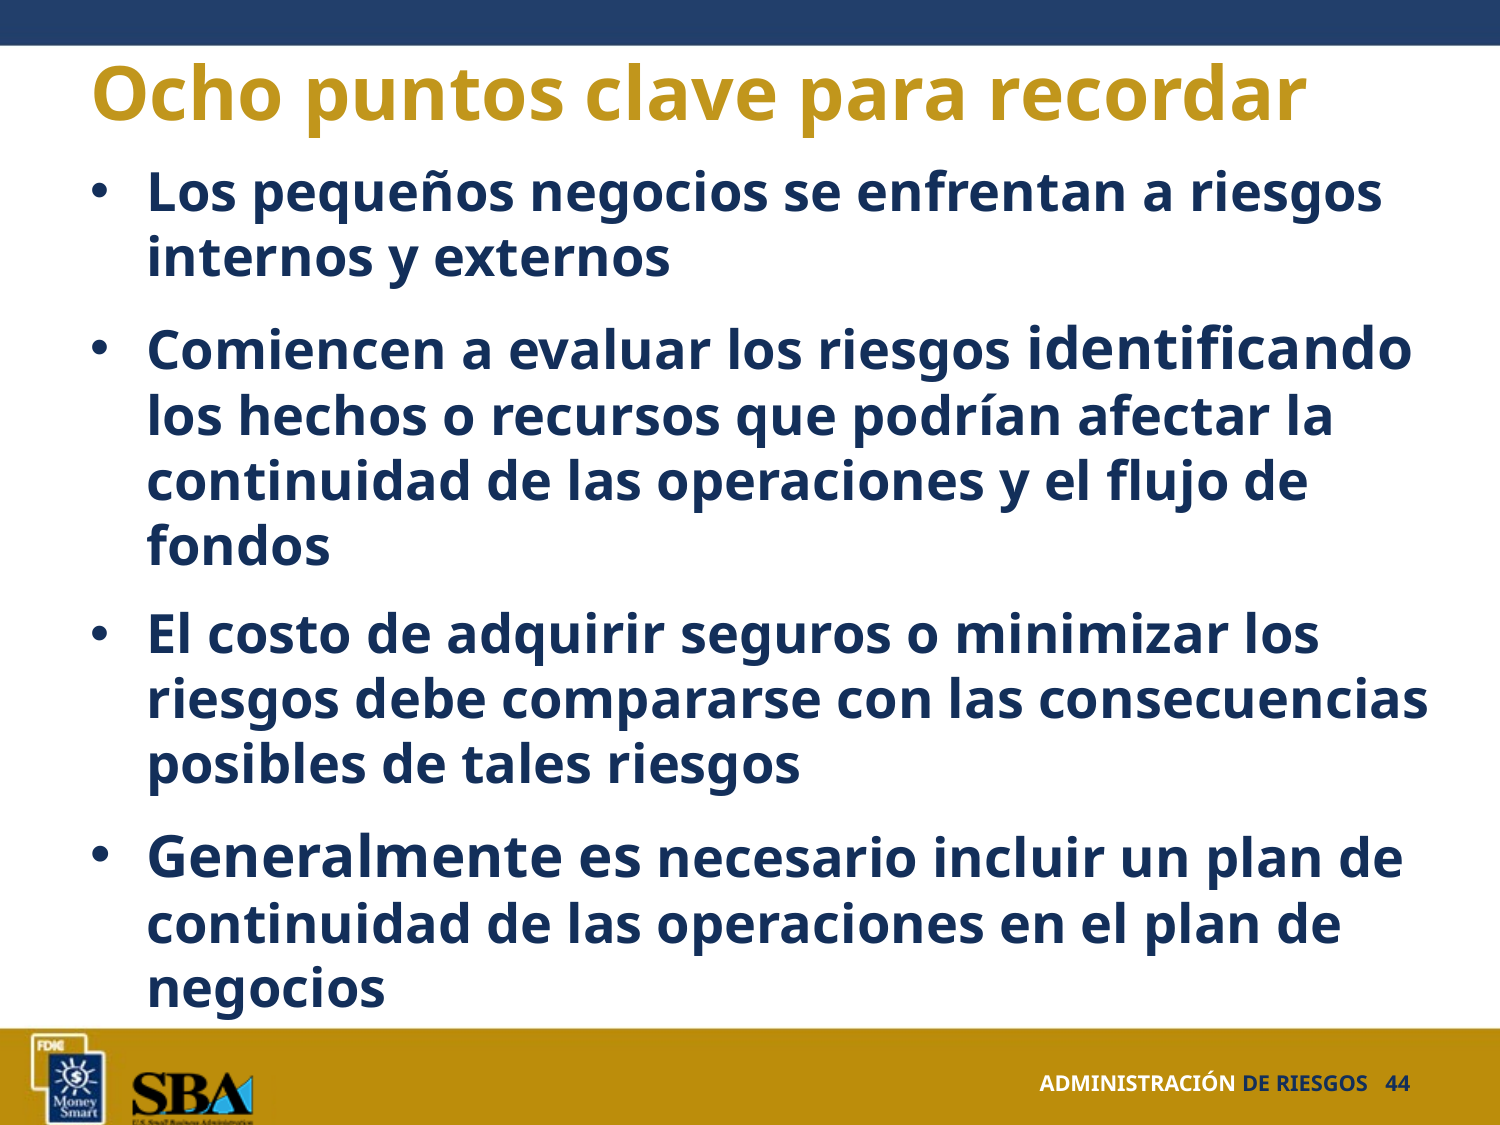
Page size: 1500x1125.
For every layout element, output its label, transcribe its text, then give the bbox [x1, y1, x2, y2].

list Los pequeños negocios se enfrentan a riesgos internos y externos Comiencen a evaluar los riesgos identificando los hechos o recursos que podrían afectar la continuidad de las operaciones y el flujo de fondos El costo de adquirir seguros o minimizar los riesgos debe compararse con las consecuencias posibles de tales riesgos Generalmente es necesario incluir un plan de continuidad de las operaciones en el plan de negocios [74, 149, 1463, 1026]
picture [0, 0, 1500, 1125]
title Ocho puntos clave para recordar [74, 37, 1426, 138]
